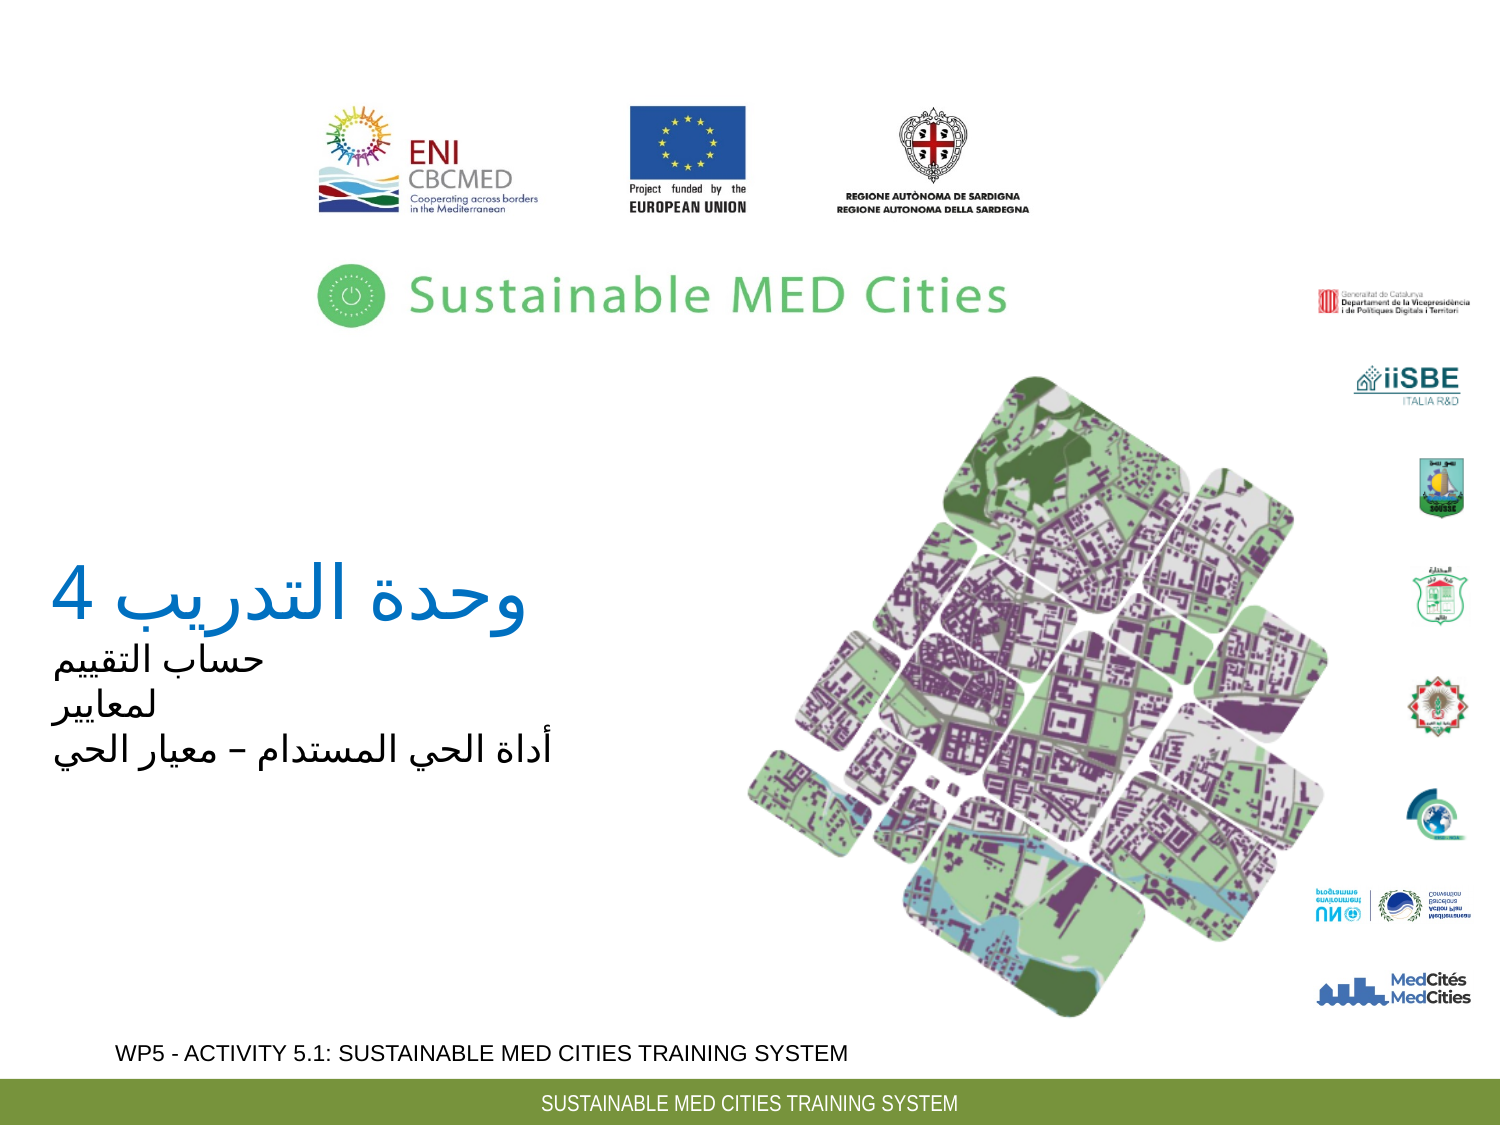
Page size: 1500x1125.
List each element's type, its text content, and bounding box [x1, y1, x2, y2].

picture [1313, 885, 1474, 924]
picture [1414, 455, 1474, 523]
picture [1346, 363, 1474, 411]
picture [1313, 279, 1474, 321]
picture [1313, 970, 1474, 1008]
picture [284, 84, 1486, 1078]
picture [1396, 786, 1474, 847]
subtitle وحدة التدريب 4 حساب التقييم لمعايير أداة الحي المستدام – معيار الحي [37, 537, 1107, 951]
